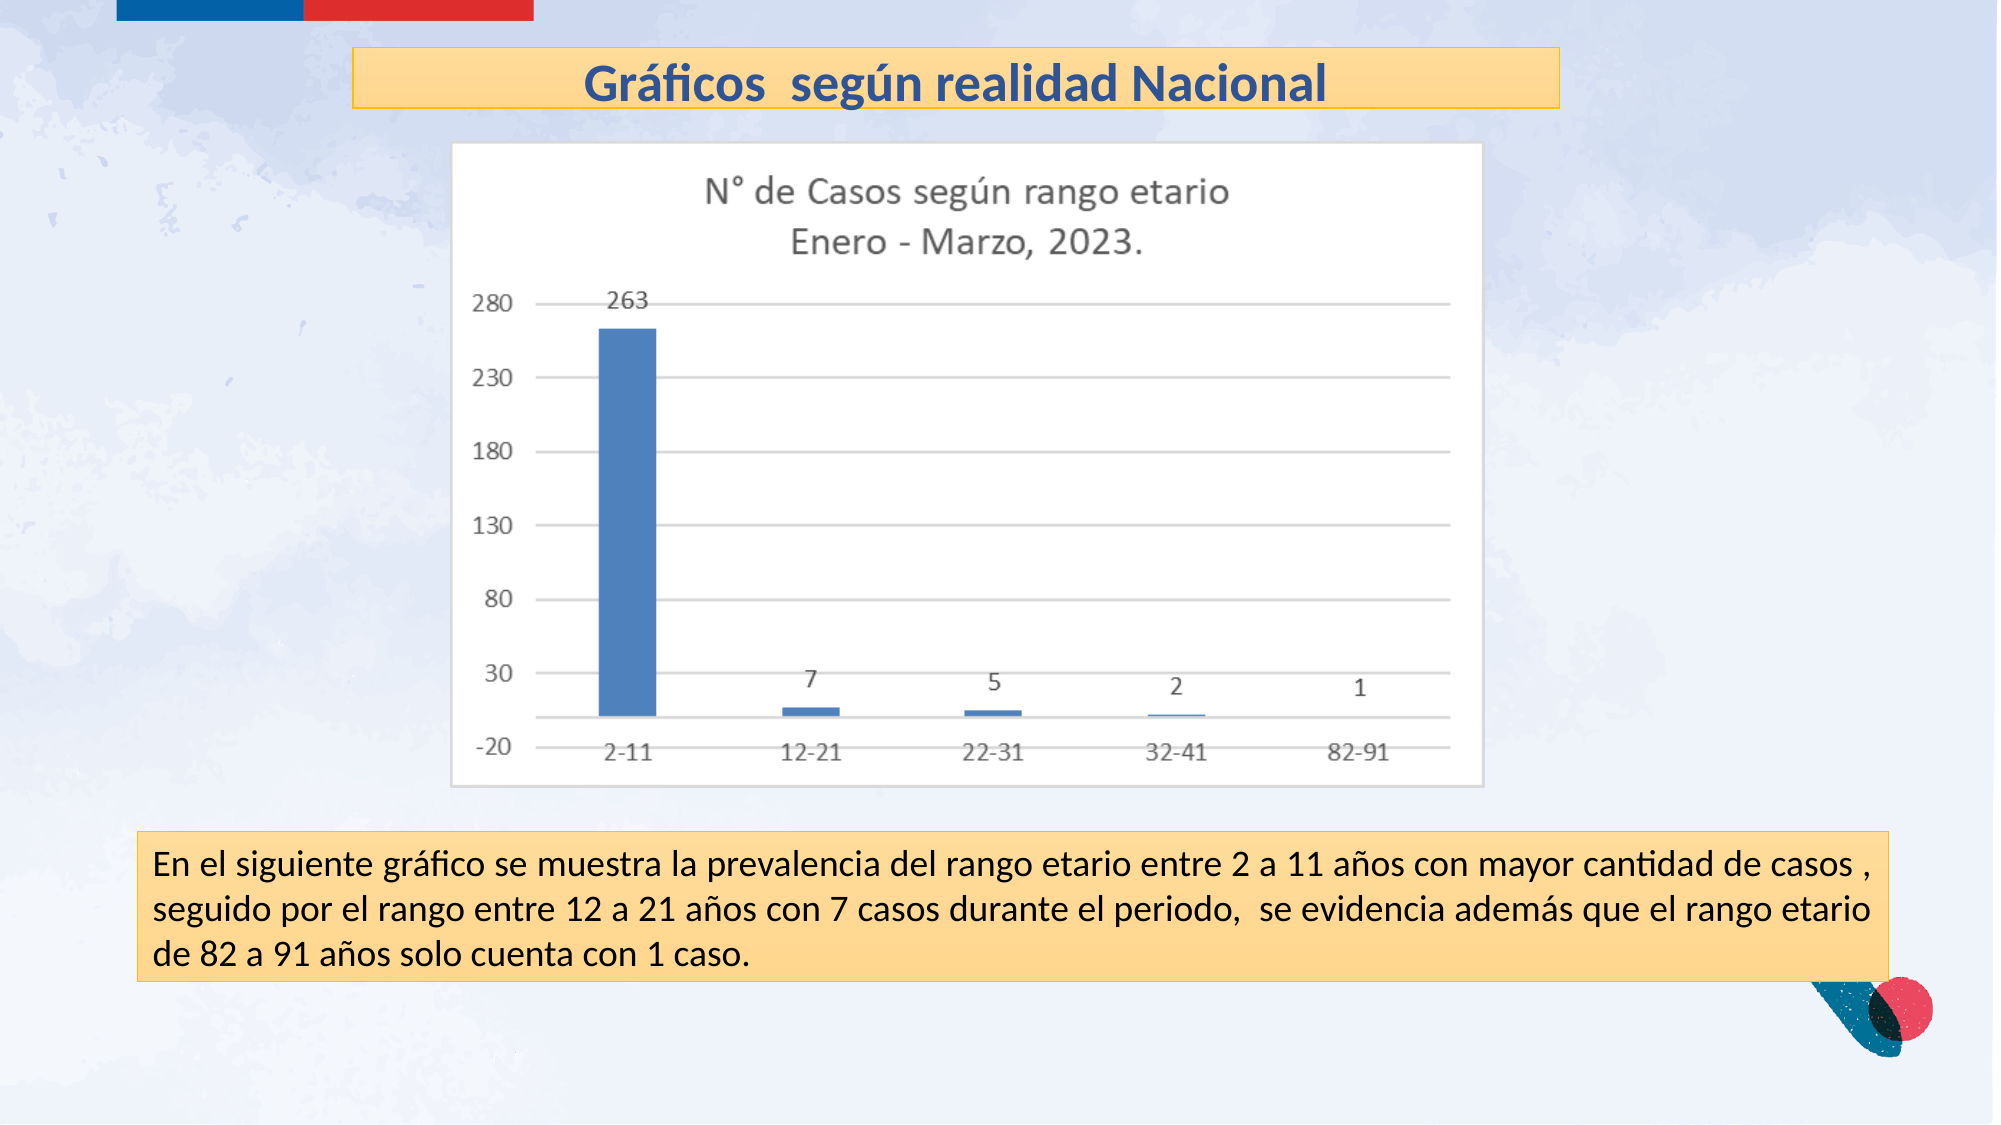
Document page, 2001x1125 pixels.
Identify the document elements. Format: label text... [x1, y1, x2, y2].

list Gráficos según realidad Nacional [353, 47, 1560, 109]
text_box En el siguiente gráfico se muestra la prevalencia del rango etario entre 2 a 11 años con mayor cantidad de casos , seguido por el rango entre 12 a 21 años con 7 casos durante el periodo, se evidencia además que el rango etario de 82 a 91 años solo cuenta con 1 caso. [137, 831, 1889, 982]
picture [0, 0, 2001, 1125]
